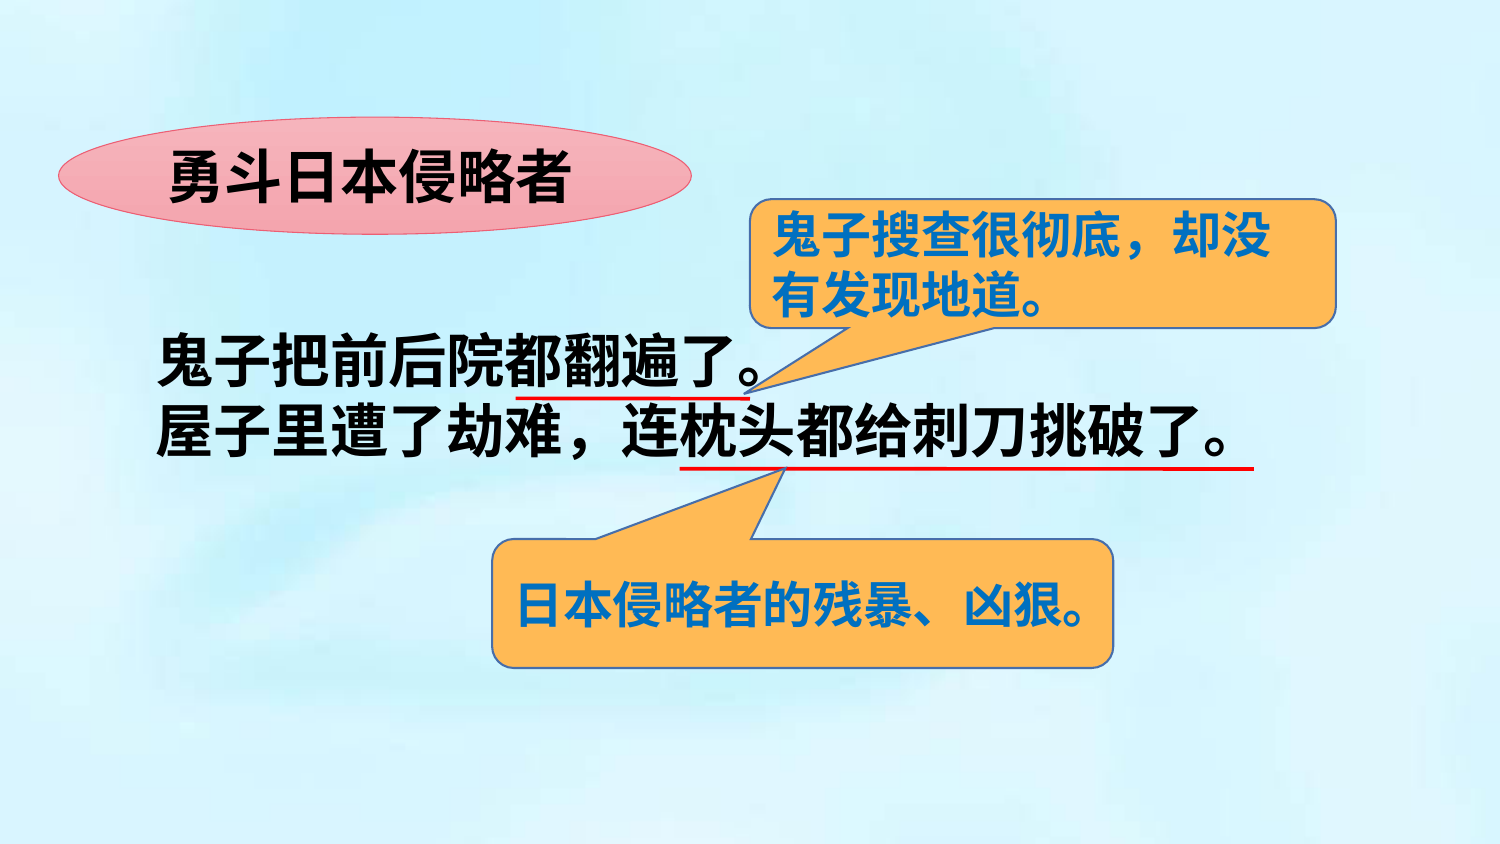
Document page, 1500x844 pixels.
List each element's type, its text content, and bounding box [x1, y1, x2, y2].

text_box 勇斗日本侵略者 [57, 116, 692, 235]
text_box 鬼子搜查很彻底，却没有发现地道。 [743, 198, 1337, 395]
picture [0, 0, 1500, 844]
text_box 鬼子把前后院都翻遍了。 屋子里遭了劫难，连枕头都给刺刀挑破了。 [140, 316, 1336, 472]
text_box 日本侵略者的残暴、凶狠。 [491, 469, 1115, 670]
